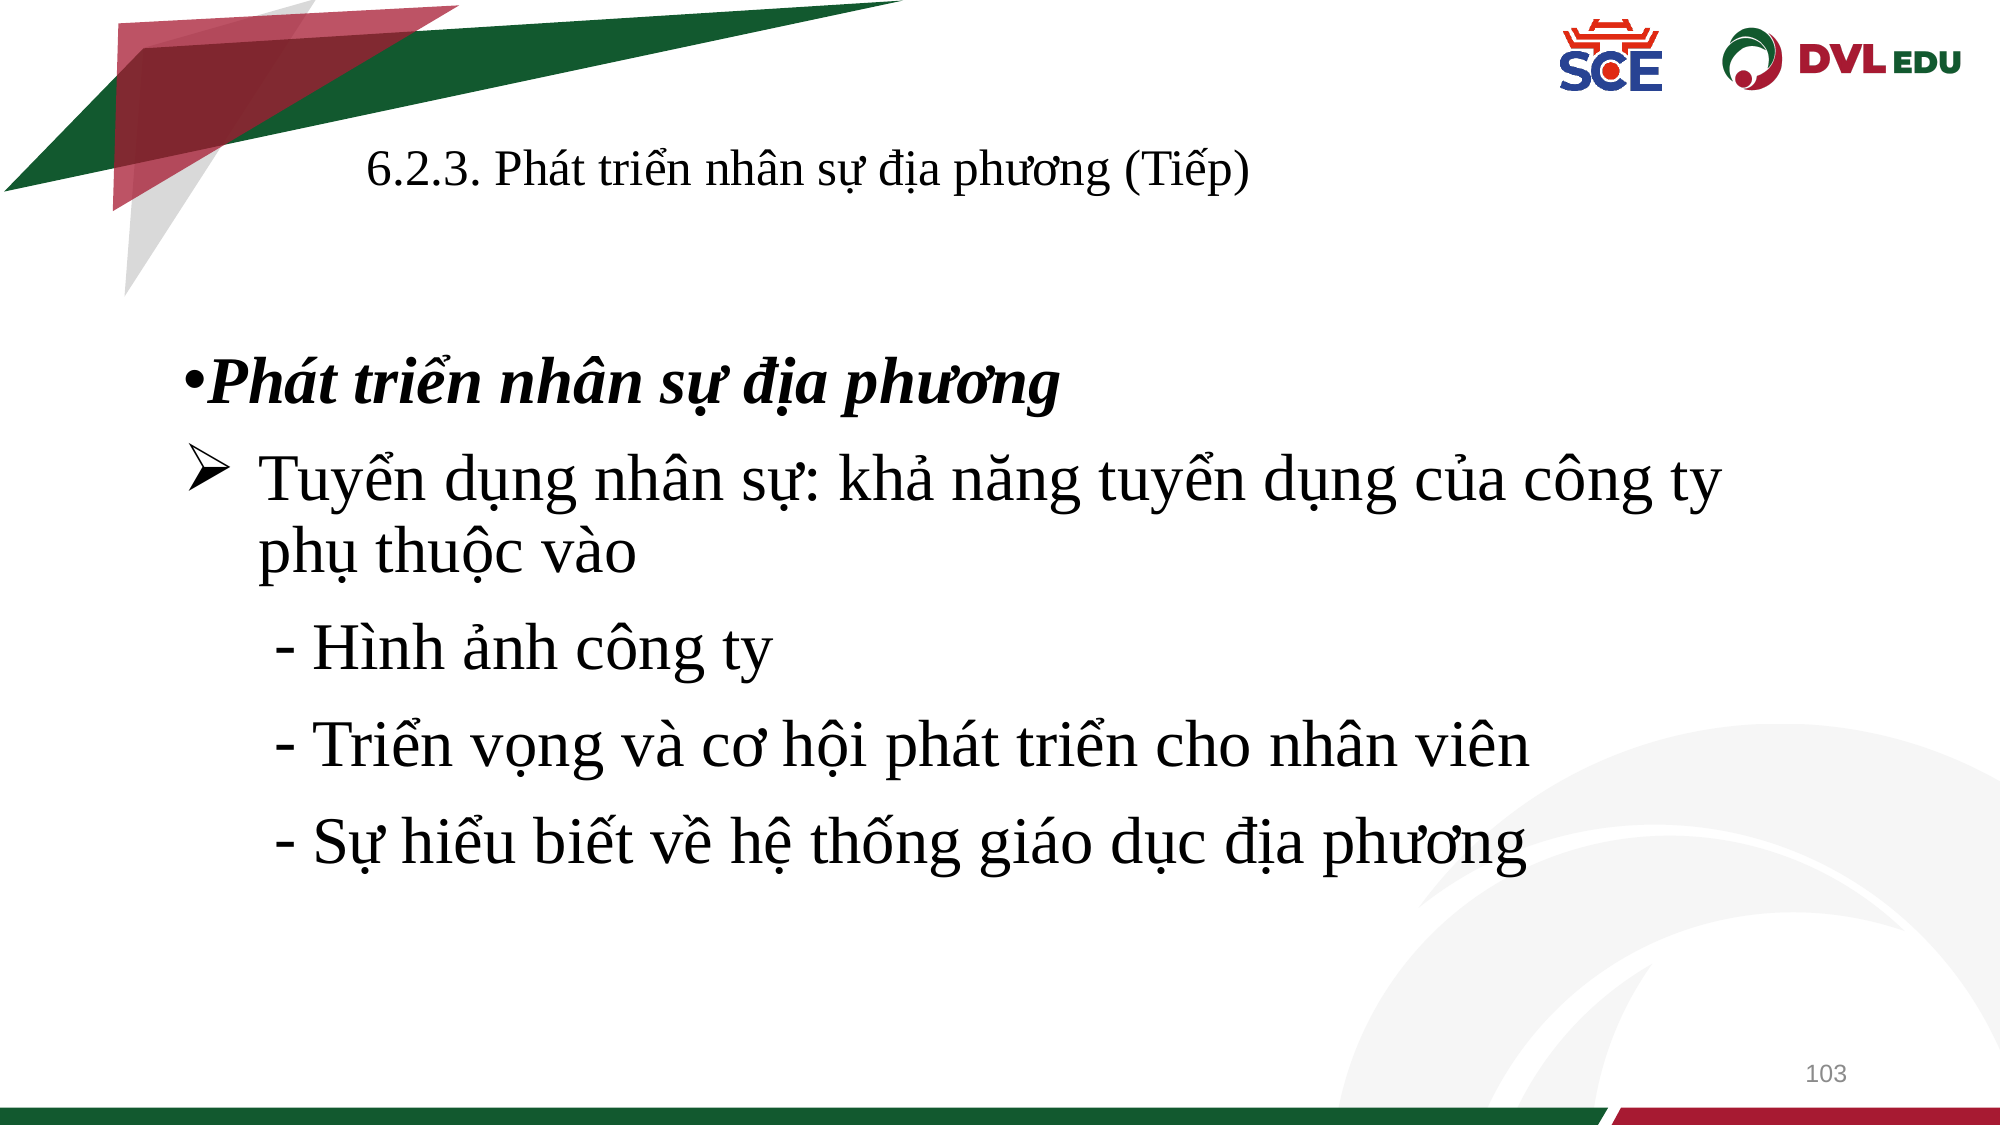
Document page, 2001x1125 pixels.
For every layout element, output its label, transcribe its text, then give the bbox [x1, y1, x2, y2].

picture [1722, 27, 1961, 91]
list Phát triển nhân sự địa phương Tuyển dụng nhân sự: khả năng tuyển dụng của công ty phụ thuộc vào Hình ảnh công ty Triển vọng và cơ hội phát triển cho nhân viên Sự hiểu biết về hệ thống giáo dục địa phương [169, 338, 1812, 935]
title 6.2.3. Phát triển nhân sự địa phương (Tiếp) [351, 133, 1915, 205]
picture [1559, 19, 1667, 91]
slide_number 103 [1412, 1042, 1863, 1103]
